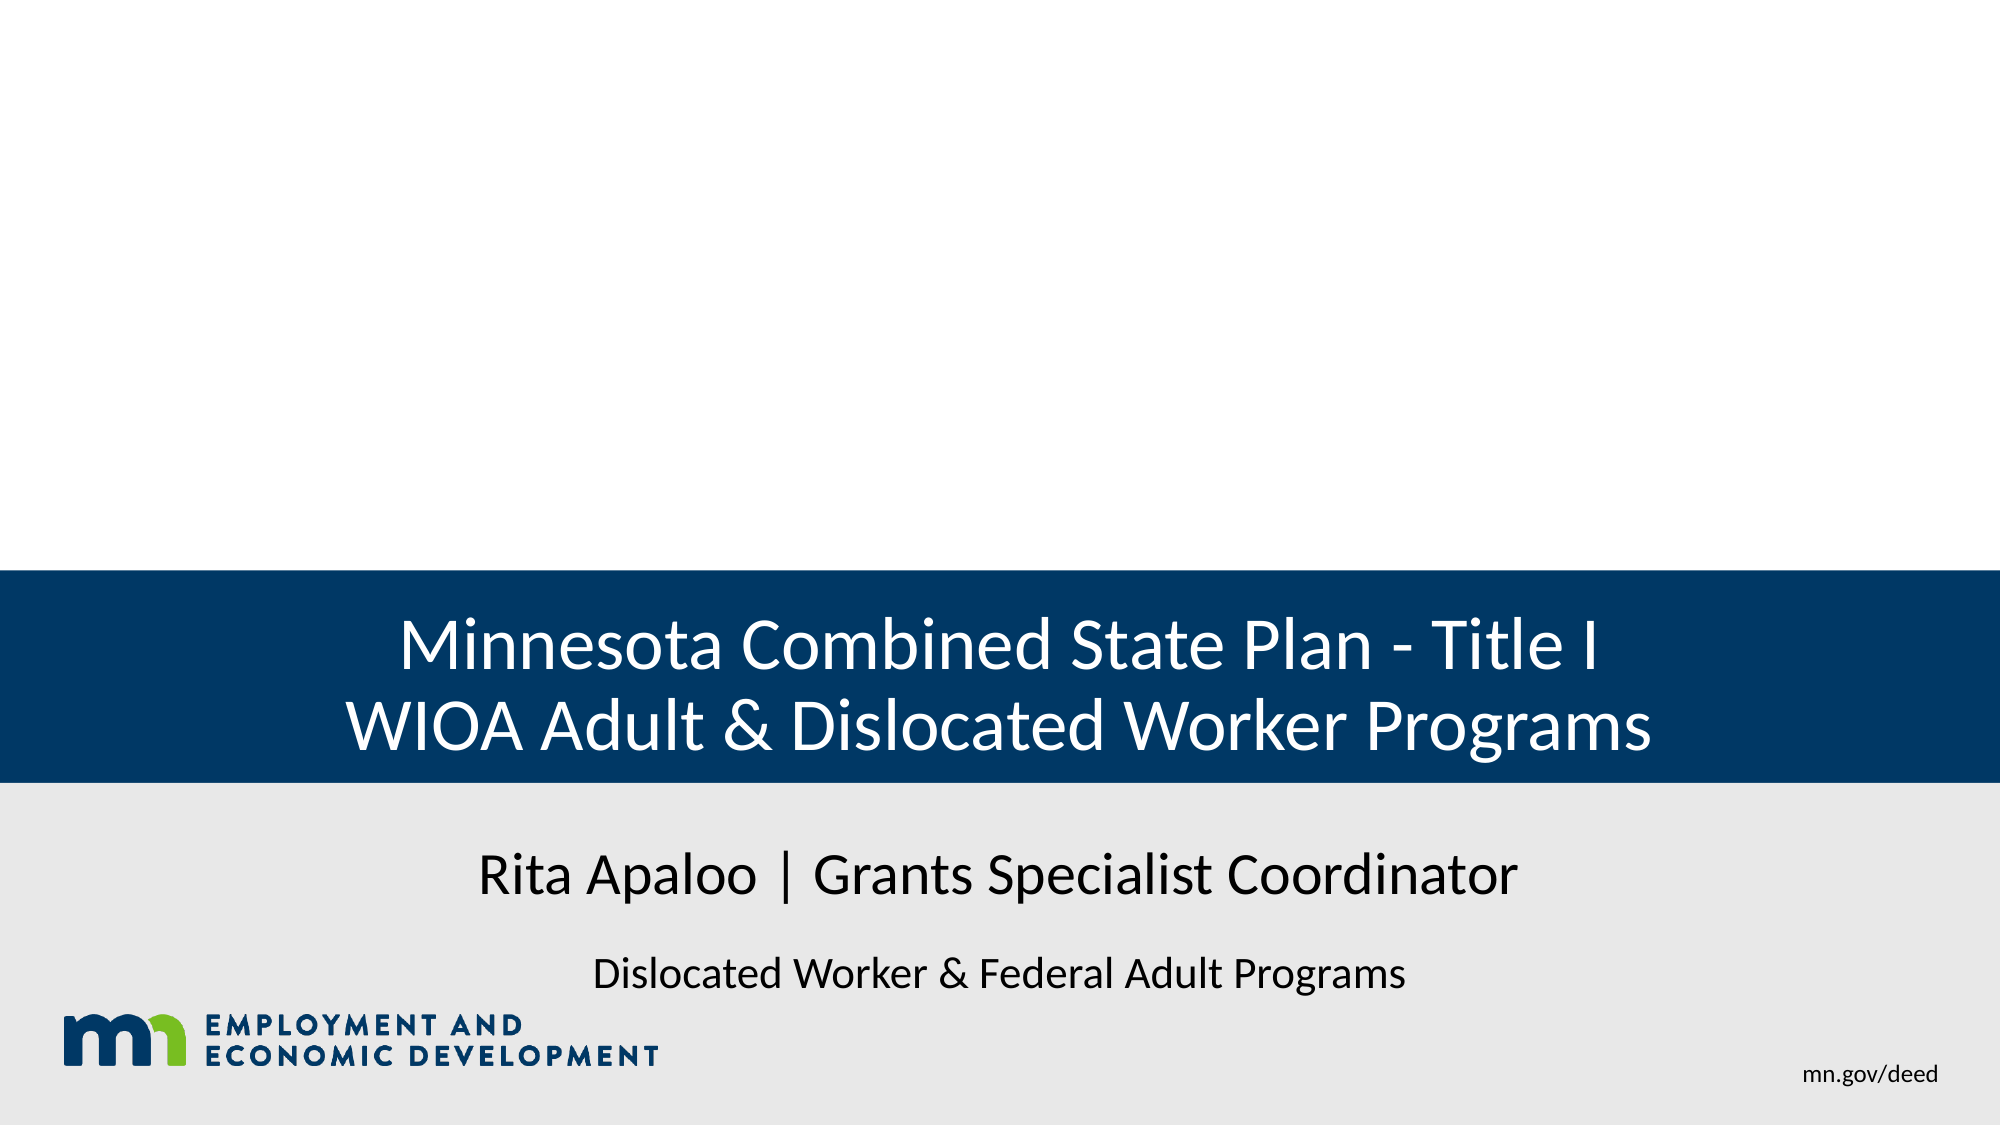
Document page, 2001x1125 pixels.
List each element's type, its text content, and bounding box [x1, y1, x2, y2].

picture [64, 1014, 658, 1066]
title Minnesota Combined State Plan - Title I WIOA Adult & Dislocated Worker Programs [43, 579, 1957, 792]
list Rita Apaloo | Grants Specialist Coordinator Dislocated Worker & Federal Adult Programs [137, 826, 1863, 1007]
footer mn.gov/deed [1037, 1042, 1955, 1103]
